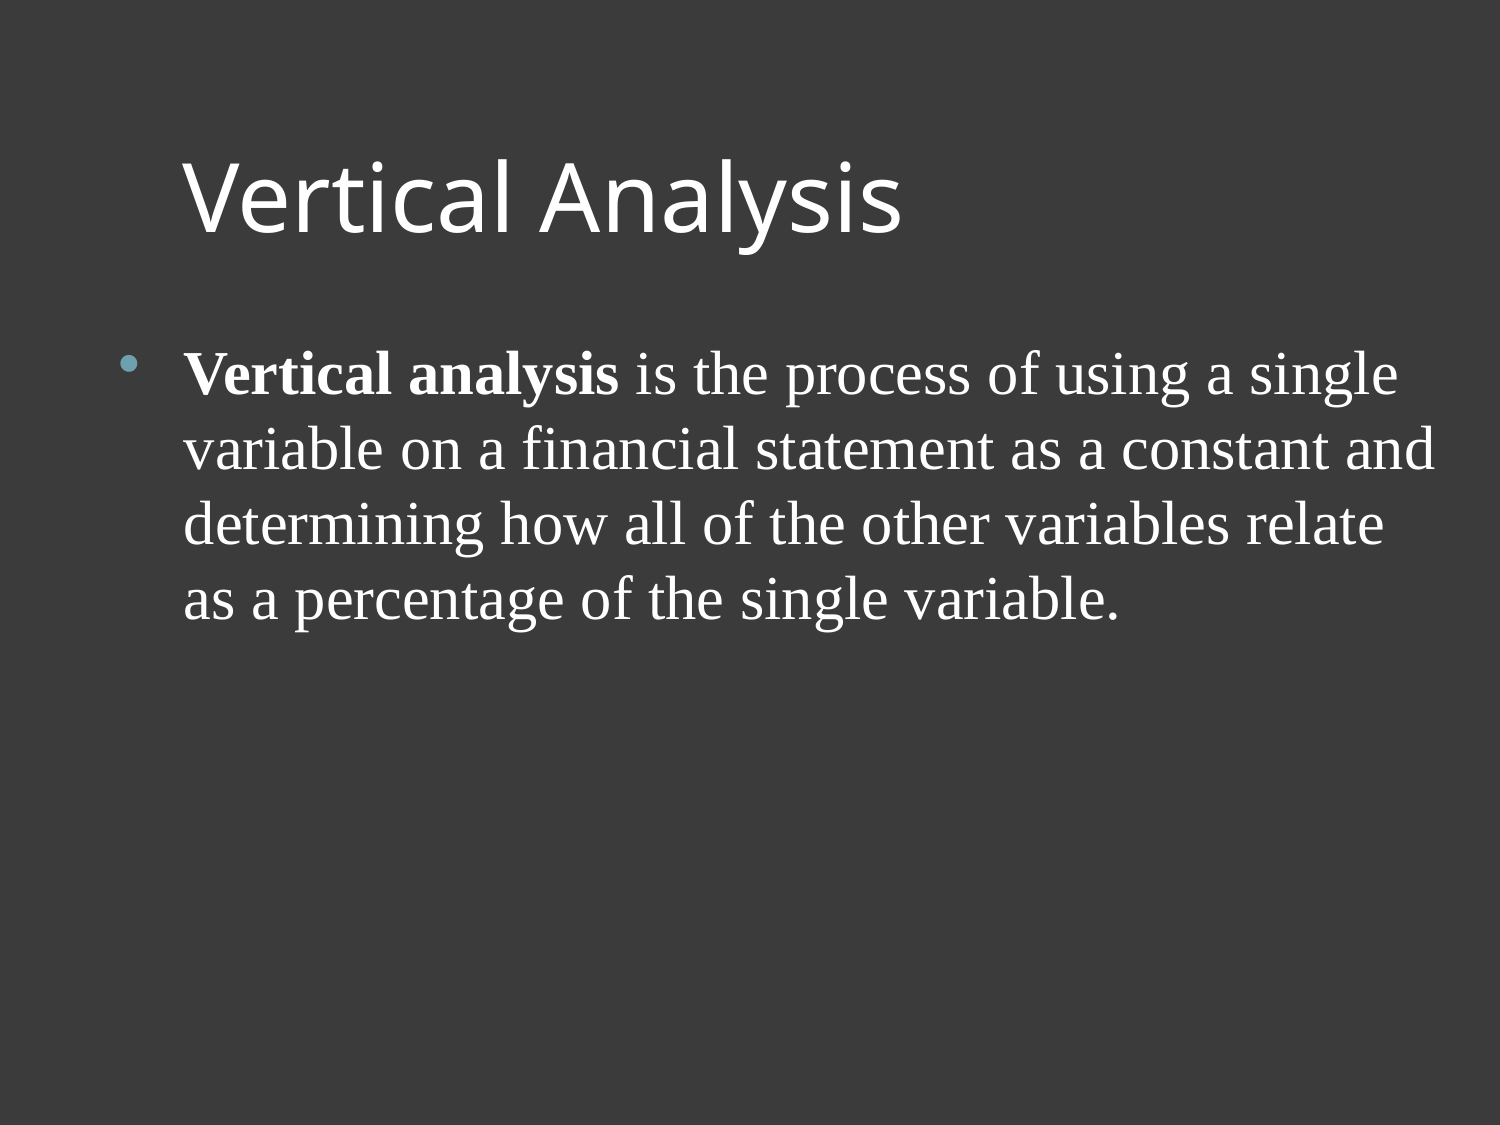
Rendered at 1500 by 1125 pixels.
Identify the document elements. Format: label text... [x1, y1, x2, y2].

list Vertical analysis is the process of using a single variable on a financial statement as a constant and determining how all of the other variables relate as a percentage of the single variable. [99, 324, 1455, 1000]
title Vertical Analysis [174, 99, 1388, 288]
